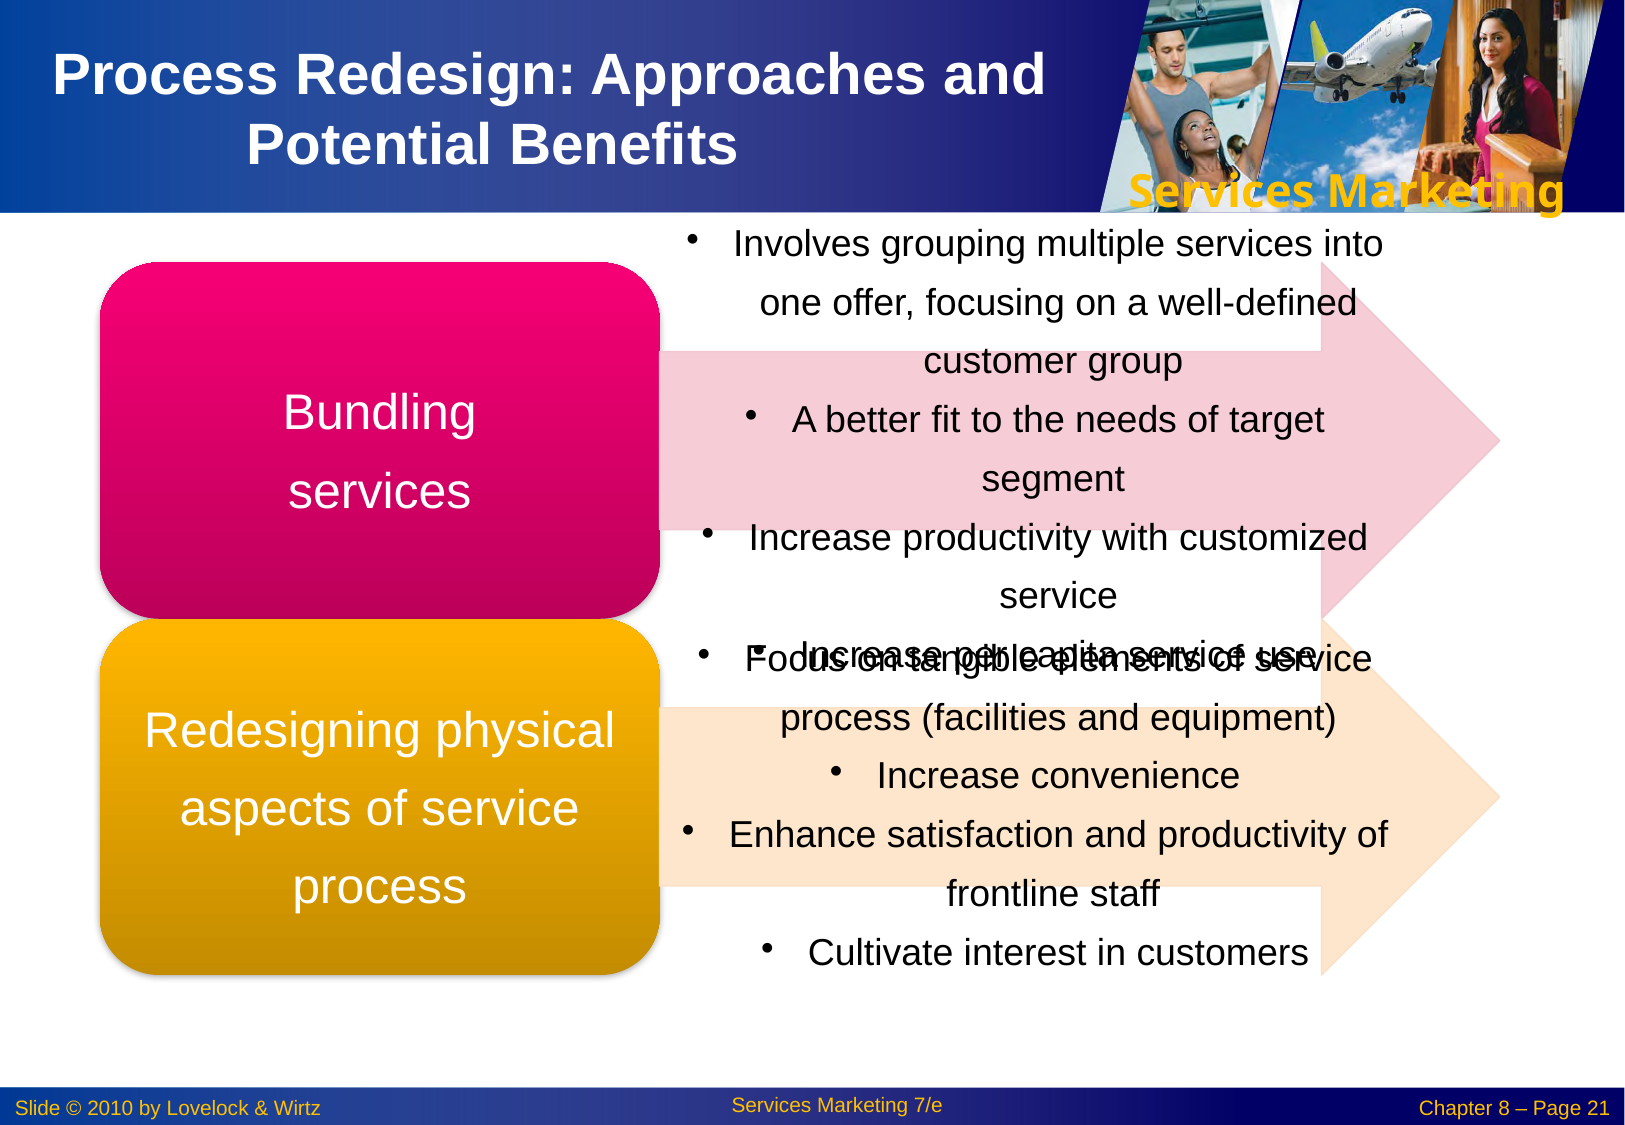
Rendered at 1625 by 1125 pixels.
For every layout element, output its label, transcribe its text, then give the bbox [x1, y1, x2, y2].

title Process Redesign: Approaches and Potential Benefits [36, 37, 1088, 176]
picture [1546, 187, 1556, 202]
picture [1162, 186, 1172, 192]
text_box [99, 262, 1500, 976]
picture [1100, 0, 1604, 213]
